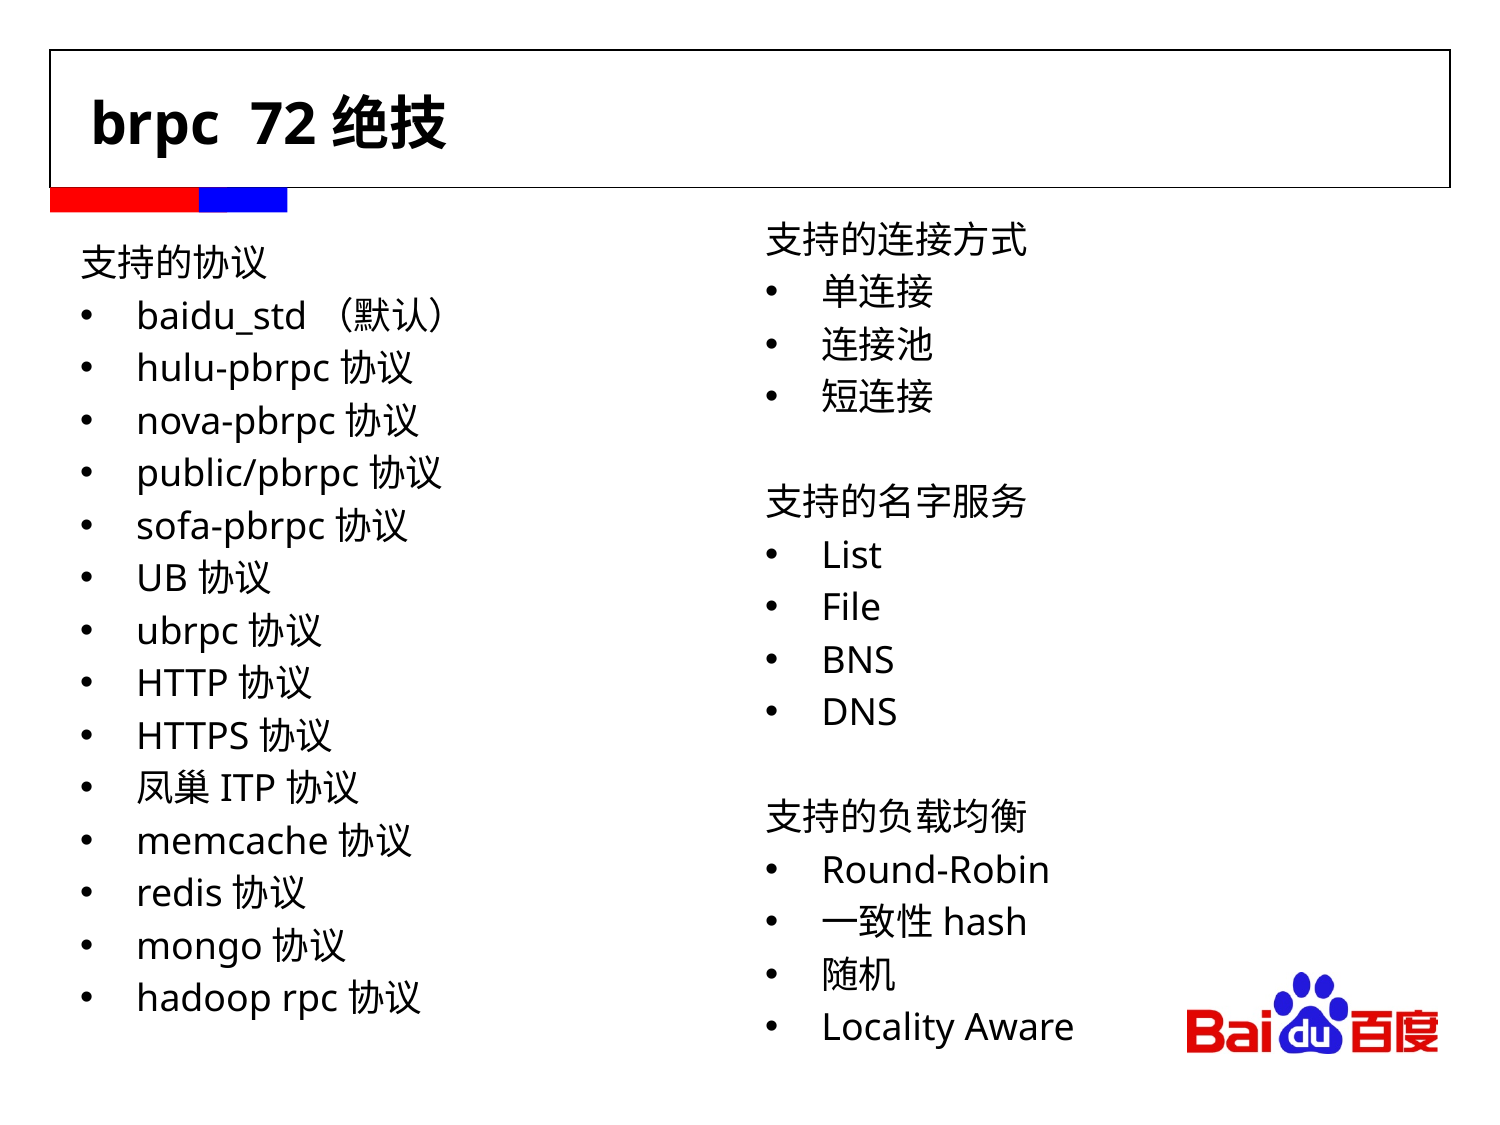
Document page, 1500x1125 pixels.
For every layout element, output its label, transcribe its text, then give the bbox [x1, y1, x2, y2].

text_box 支持的连接方式 单连接 连接池 短连接 支持的名字服务 List File BNS DNS 支持的负载均衡 Round-Robin 一致性hash 随机 Locality Aware [750, 208, 1258, 1035]
picture [1187, 972, 1438, 1054]
title brpc 72绝技 [74, 56, 1426, 185]
text_box 支持的协议 baidu_std（默认） hulu-pbrpc协议 nova-pbrpc协议 public/pbrpc协议 sofa-pbrpc协议 UB协议 ubrpc协议 HTTP协议 HTTPS协议 凤巢ITP协议 memcache协议 redis协议 mongo协议 hadoop rpc协议 [64, 231, 573, 1059]
